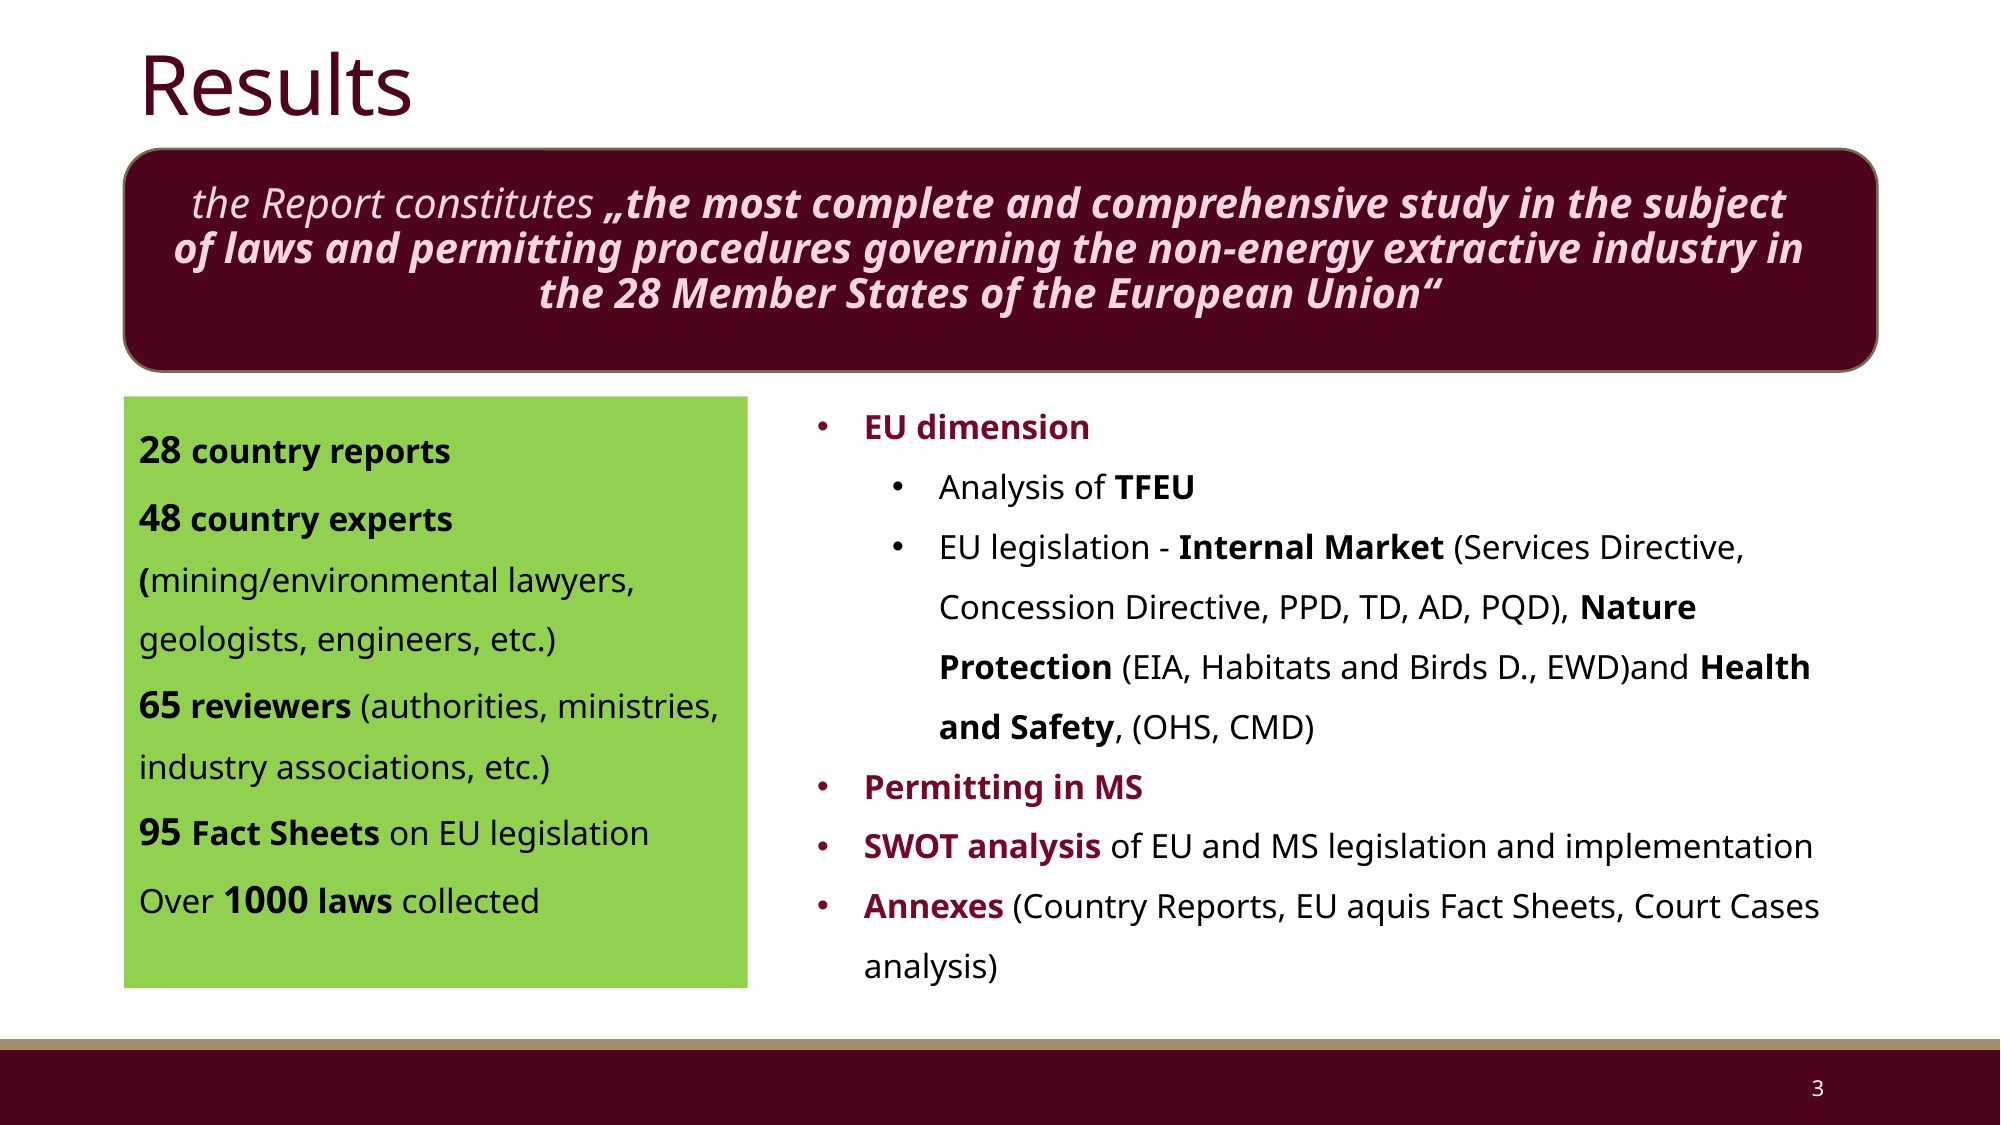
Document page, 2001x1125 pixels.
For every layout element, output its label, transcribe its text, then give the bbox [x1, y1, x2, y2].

text_box [122, 147, 1879, 373]
text_box EU dimension Analysis of TFEU EU legislation - Internal Market (Services Directive, Concession Directive, PPD, TD, AD, PQD), Nature Protection (EIA, Habitats and Birds D., EWD)and Health and Safety, (OHS, CMD) Permitting in MS SWOT analysis of EU and MS legislation and implementation Annexes (Country Reports, EU aquis Fact Sheets, Court Cases analysis) [802, 379, 1878, 1038]
text_box 28 country reports 48 country experts (mining/environmental lawyers, geologists, engineers, etc.) 65 reviewers (authorities, ministries, industry associations, etc.) 95 Fact Sheets on EU legislation Over 1000 laws collected [123, 396, 748, 989]
list the Report constitutes „the most complete and comprehensive study in the subject of laws and permitting procedures governing the non-energy extractive industry in the 28 Member States of the European Union“ [156, 174, 1807, 348]
slide_number 3 [1624, 1059, 1840, 1120]
title Results [123, 19, 1774, 140]
